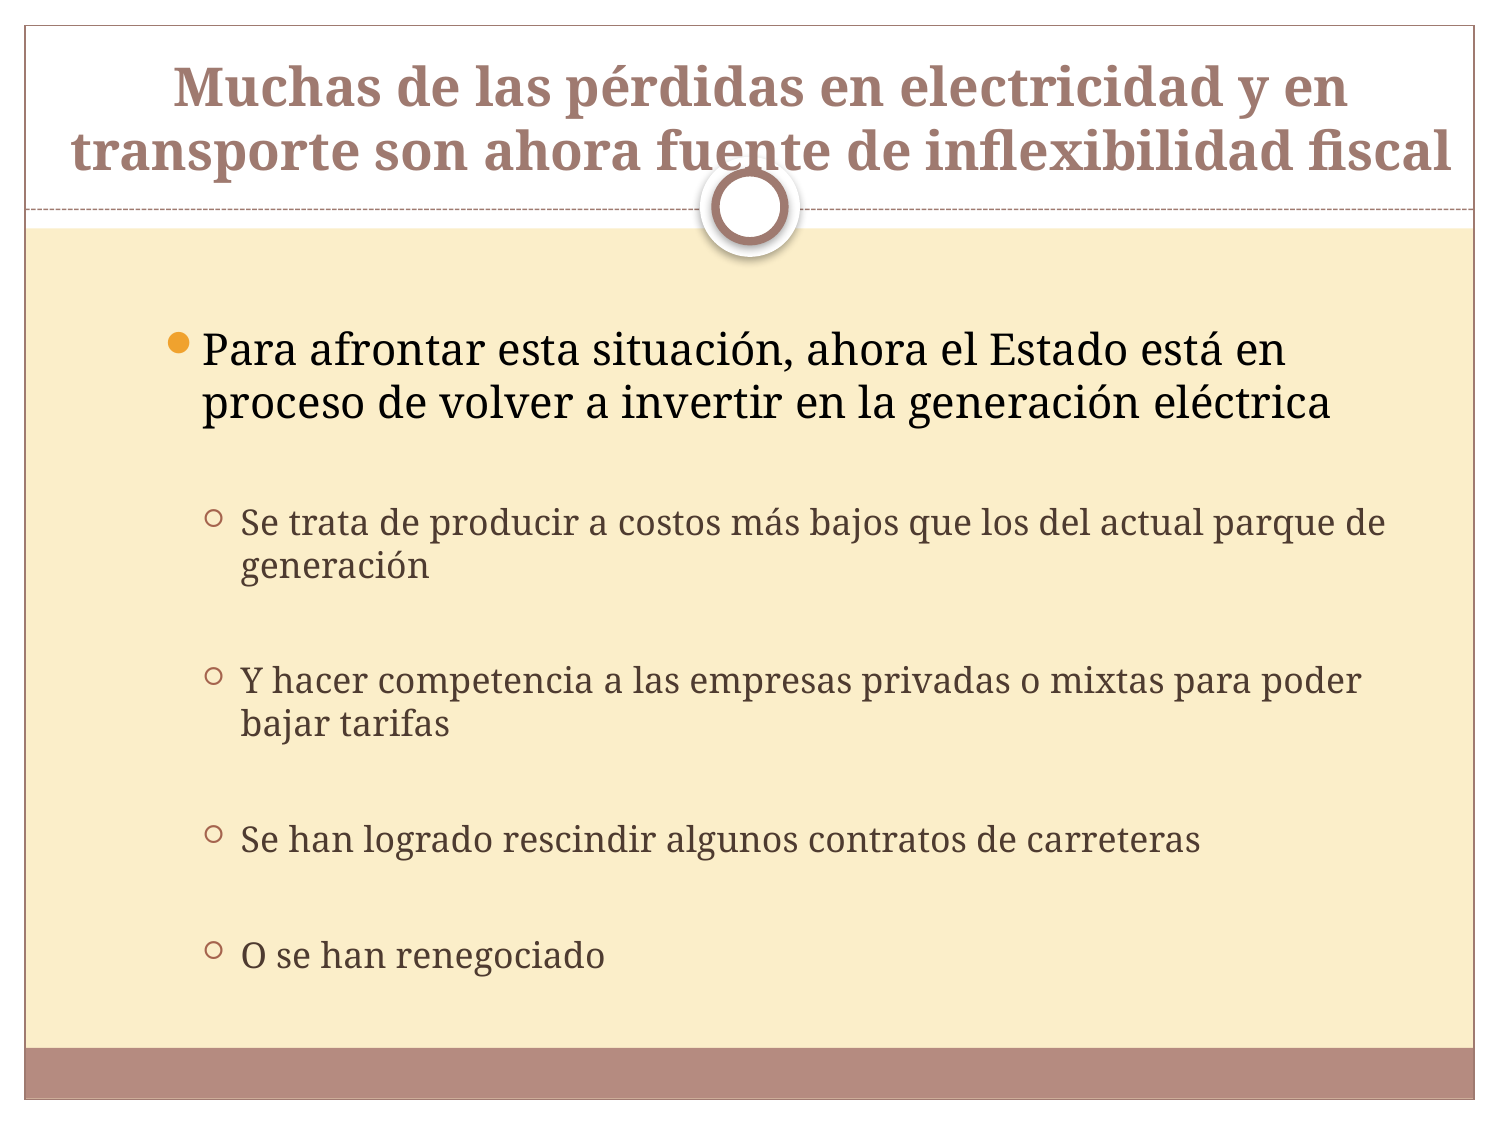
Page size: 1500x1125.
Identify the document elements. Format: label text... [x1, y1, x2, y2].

list Para afrontar esta situación, ahora el Estado está en proceso de volver a invertir en la generación eléctrica Se trata de producir a costos más bajos que los del actual parque de generación Y hacer competencia a las empresas privadas o mixtas para poder bajar tarifas Se han logrado rescindir algunos contratos de carreteras O se han renegociado [150, 314, 1425, 988]
title Muchas de las pérdidas en electricidad y en transporte son ahora fuente de inflexibilidad fiscal [53, 45, 1471, 209]
